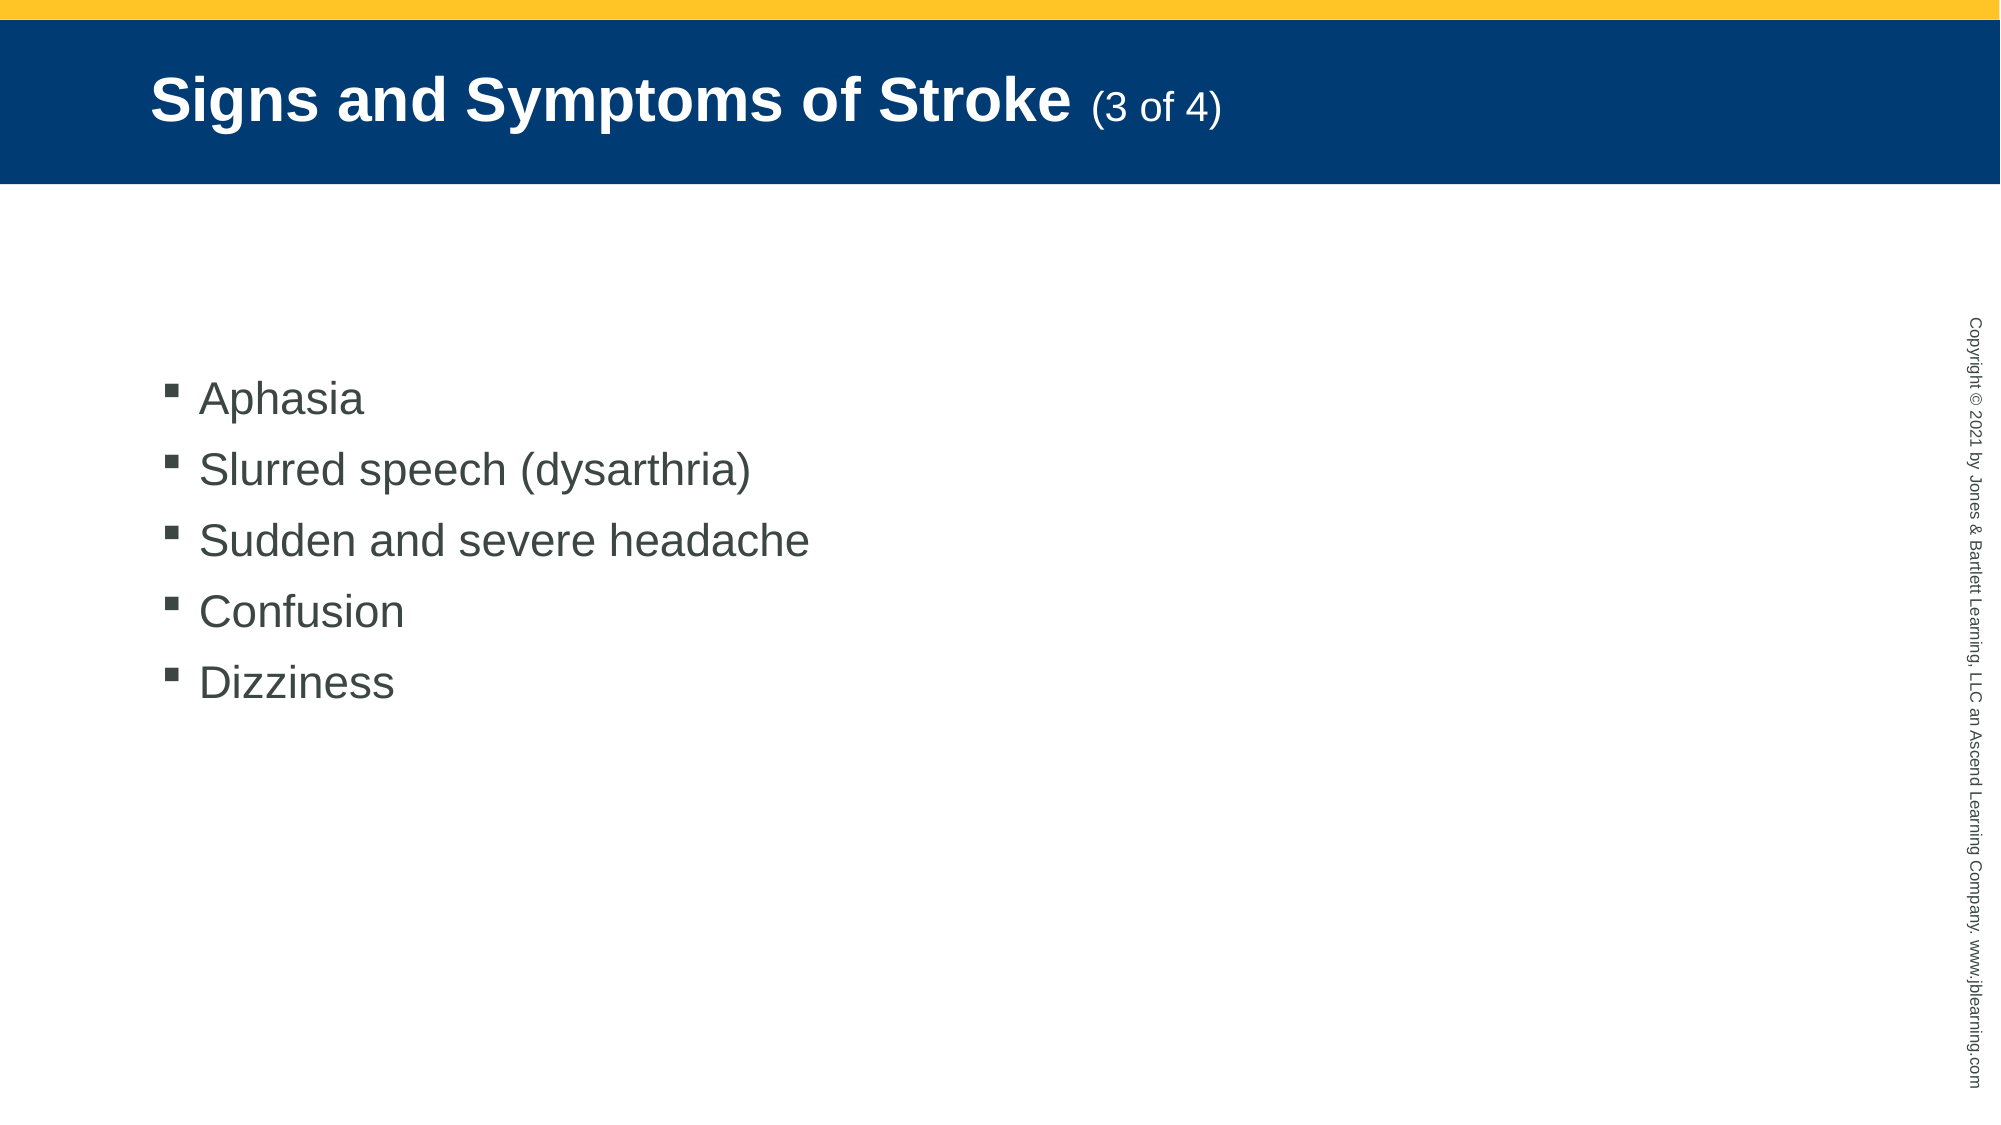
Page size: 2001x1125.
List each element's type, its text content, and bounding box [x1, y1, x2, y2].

list Aphasia Slurred speech (dysarthria) Sudden and severe headache Confusion Dizziness [146, 361, 1859, 1016]
title Signs and Symptoms of Stroke (3 of 4) [0, 19, 2000, 185]
